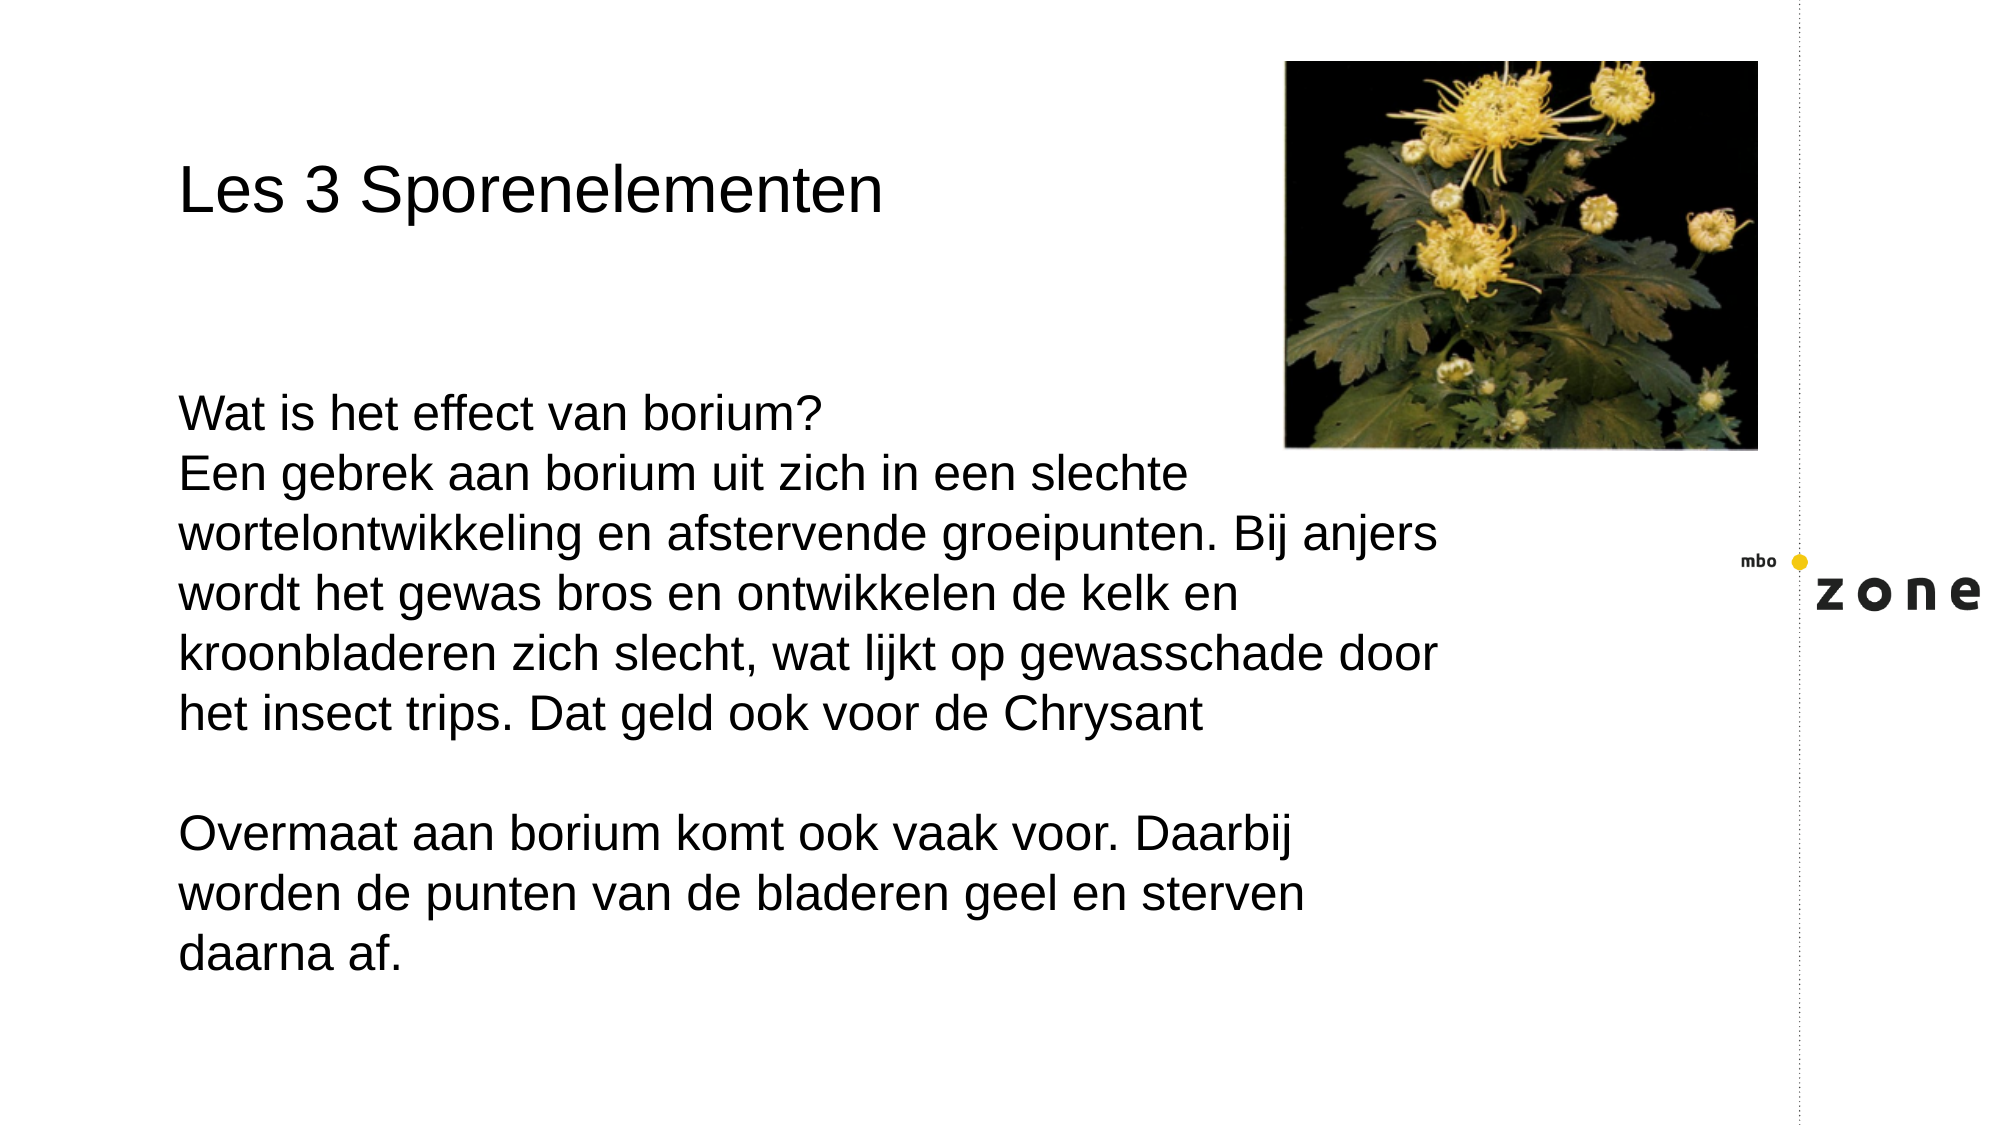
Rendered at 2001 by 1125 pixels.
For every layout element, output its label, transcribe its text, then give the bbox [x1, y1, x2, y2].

text_box Wat is het effect van borium? Een gebrek aan borium uit zich in een slechte wortelontwikkeling en afstervende groeipunten. Bij anjers wordt het gewas bros en ontwikkelen de kelk en kroonbladeren zich slecht, wat lijkt op gewasschade door het insect trips. Dat geld ook voor de Chrysant Overmaat aan borium komt ook vaak voor. Daarbij worden de punten van de bladeren geel en sterven daarna af. [163, 373, 1469, 988]
text_box Les 3 Sporenelementen [163, 138, 1282, 234]
picture [1282, 0, 2001, 1125]
